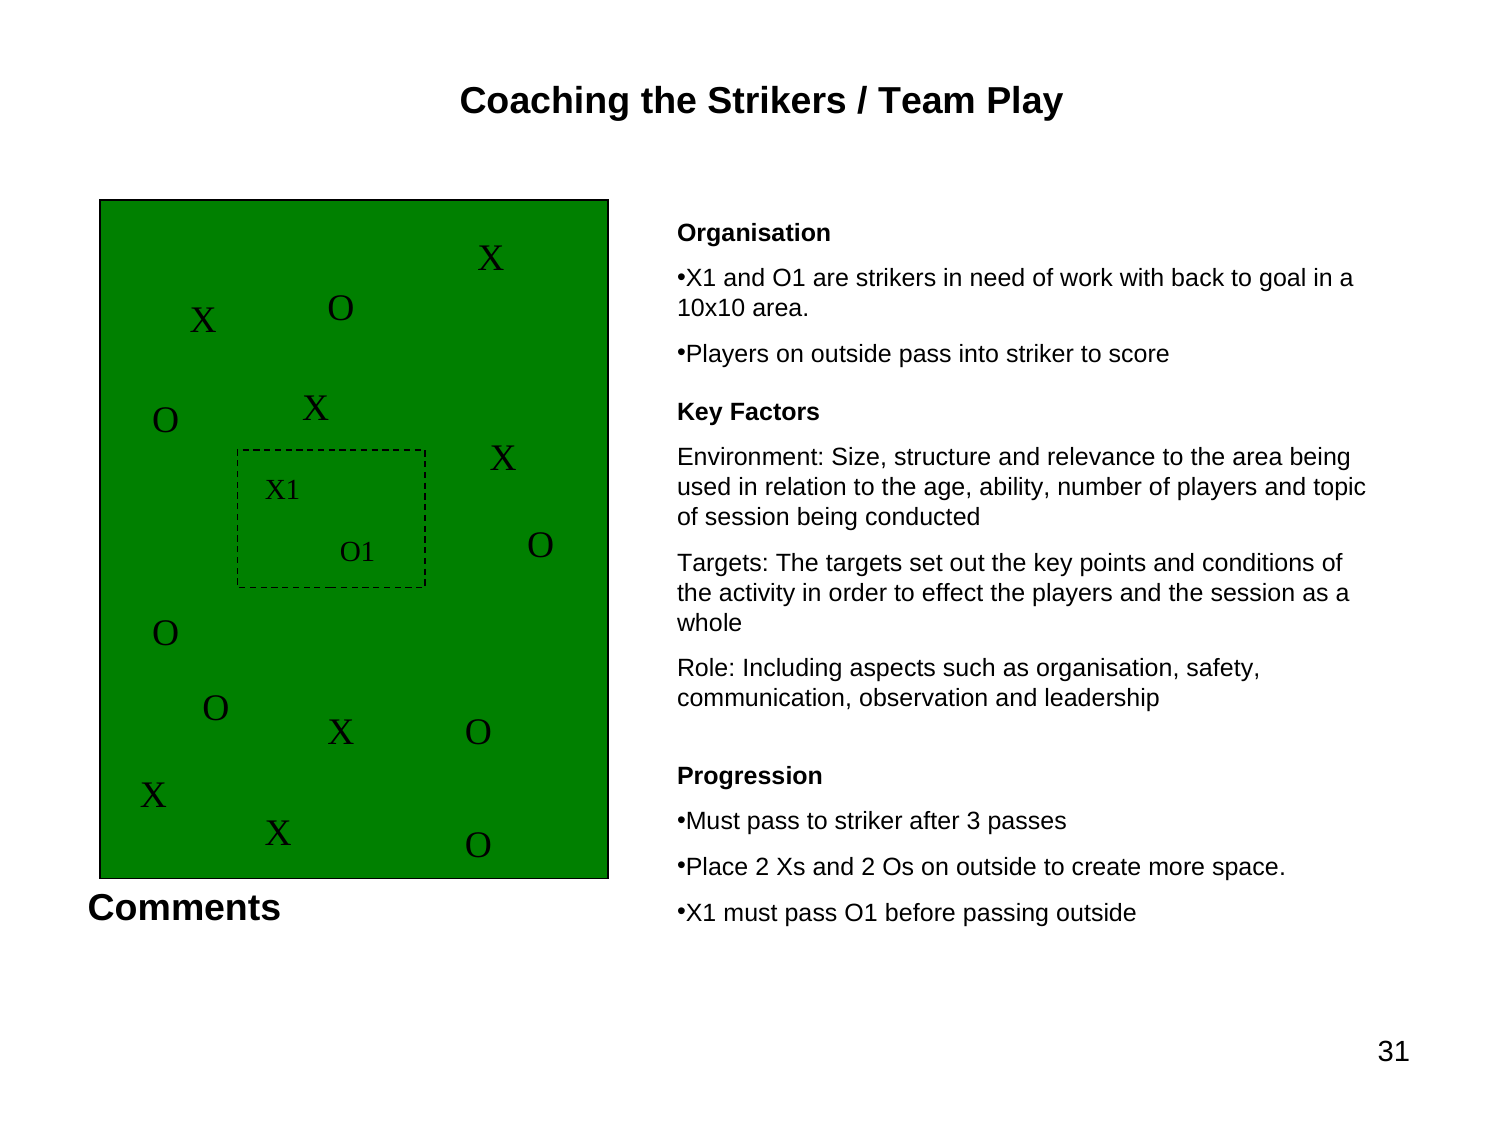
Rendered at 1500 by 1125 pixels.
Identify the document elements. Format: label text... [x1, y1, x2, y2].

text_box Progression Must pass to striker after 3 passes Place 2 Xs and 2 Os on outside to create more space. X1 must pass O1 before passing outside [662, 751, 1407, 934]
text_box X [249, 799, 313, 861]
text_box Organisation X1 and O1 are strikers in need of work with back to goal in a 10x10 area. Players on outside pass into striker to score [662, 208, 1403, 375]
text_box Key Factors Environment: Size, structure and relevance to the area being used in relation to the age, ability, number of players and topic of session being conducted Targets: The targets set out the key points and conditions of the activity in order to effect the players and the session as a whole Role: Including aspects such as organisation, safety, communication, observation and leadership [662, 387, 1388, 720]
text_box O [137, 599, 200, 661]
text_box O [187, 674, 250, 736]
text_box O [312, 274, 375, 336]
text_box O [449, 812, 513, 873]
text_box X [124, 762, 188, 823]
text_box O1 [324, 524, 413, 576]
text_box Comments [72, 874, 624, 936]
text_box O [449, 699, 513, 761]
text_box [237, 449, 425, 588]
text_box X1 [249, 462, 338, 513]
text_box Coaching the Strikers / Team Play [253, 0, 1270, 198]
text_box <number> [1074, 1024, 1425, 1103]
text_box O [512, 512, 575, 573]
text_box O [137, 387, 200, 448]
text_box X [287, 374, 350, 436]
text_box X [174, 287, 238, 348]
text_box [99, 200, 608, 879]
text_box X [474, 424, 538, 486]
text_box X [462, 224, 525, 286]
text_box X [312, 699, 375, 761]
